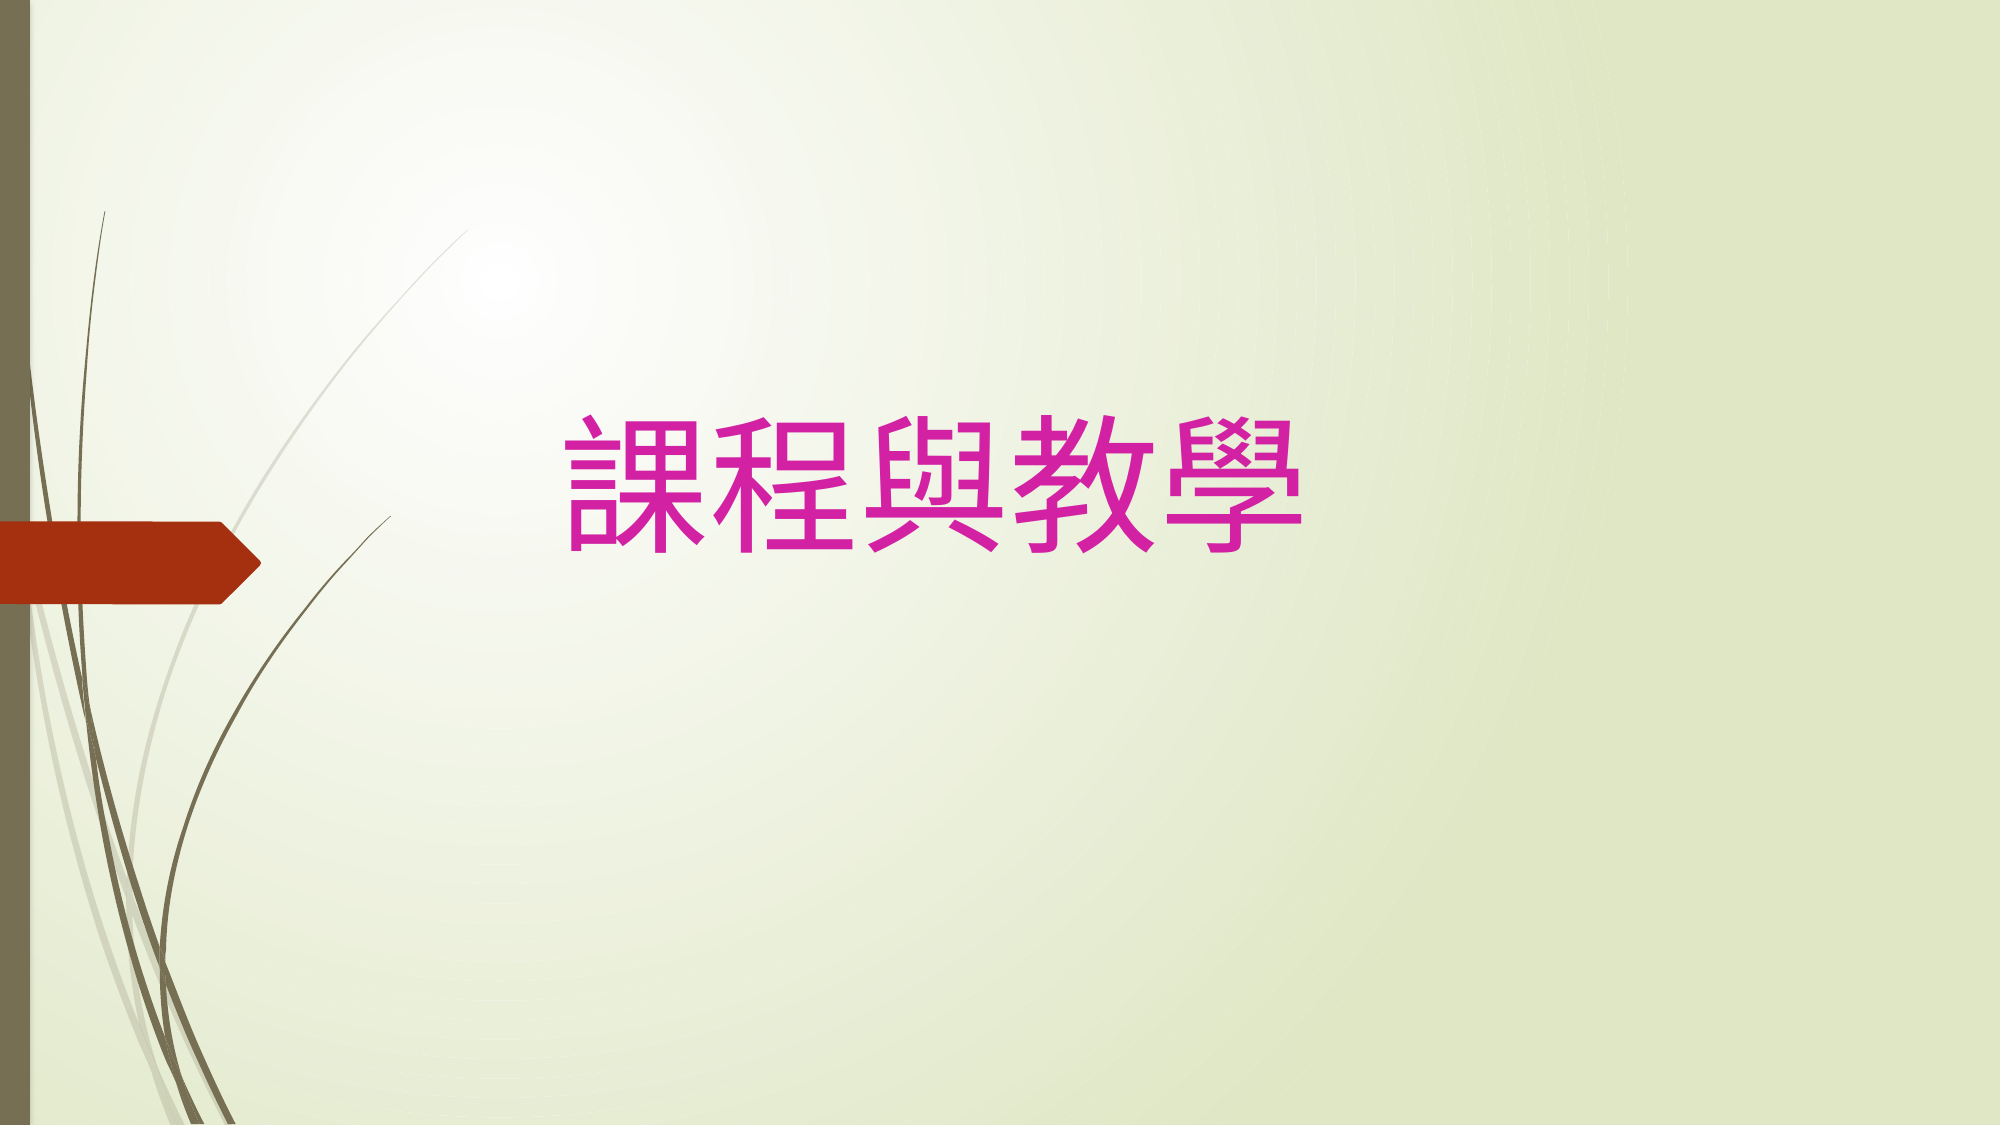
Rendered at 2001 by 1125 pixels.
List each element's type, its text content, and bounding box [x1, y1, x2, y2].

title 課程與教學 [544, 337, 1888, 579]
